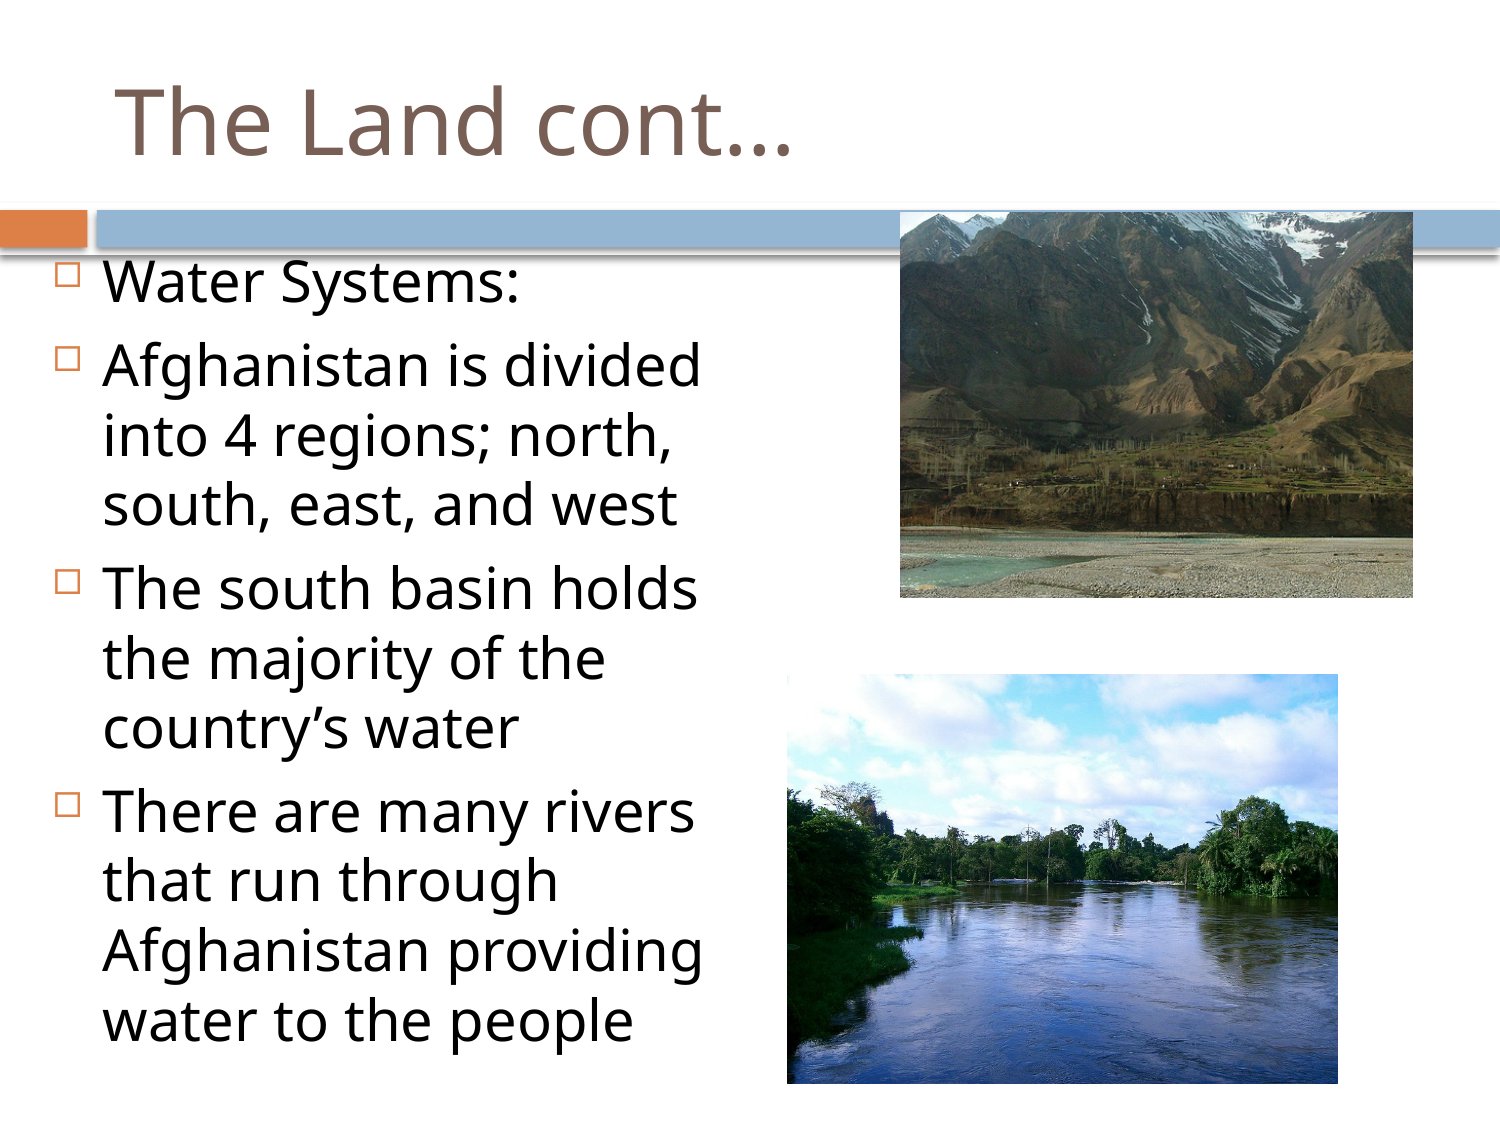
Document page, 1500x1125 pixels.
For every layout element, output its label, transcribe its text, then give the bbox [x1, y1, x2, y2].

title The Land cont… [99, 37, 1438, 200]
picture [899, 212, 1413, 599]
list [787, 674, 1338, 1084]
list Water Systems: Afghanistan is divided into 4 regions; north, south, east, and west The south basin holds the majority of the country’s water There are many rivers that run through Afghanistan providing water to the people [37, 237, 738, 1075]
